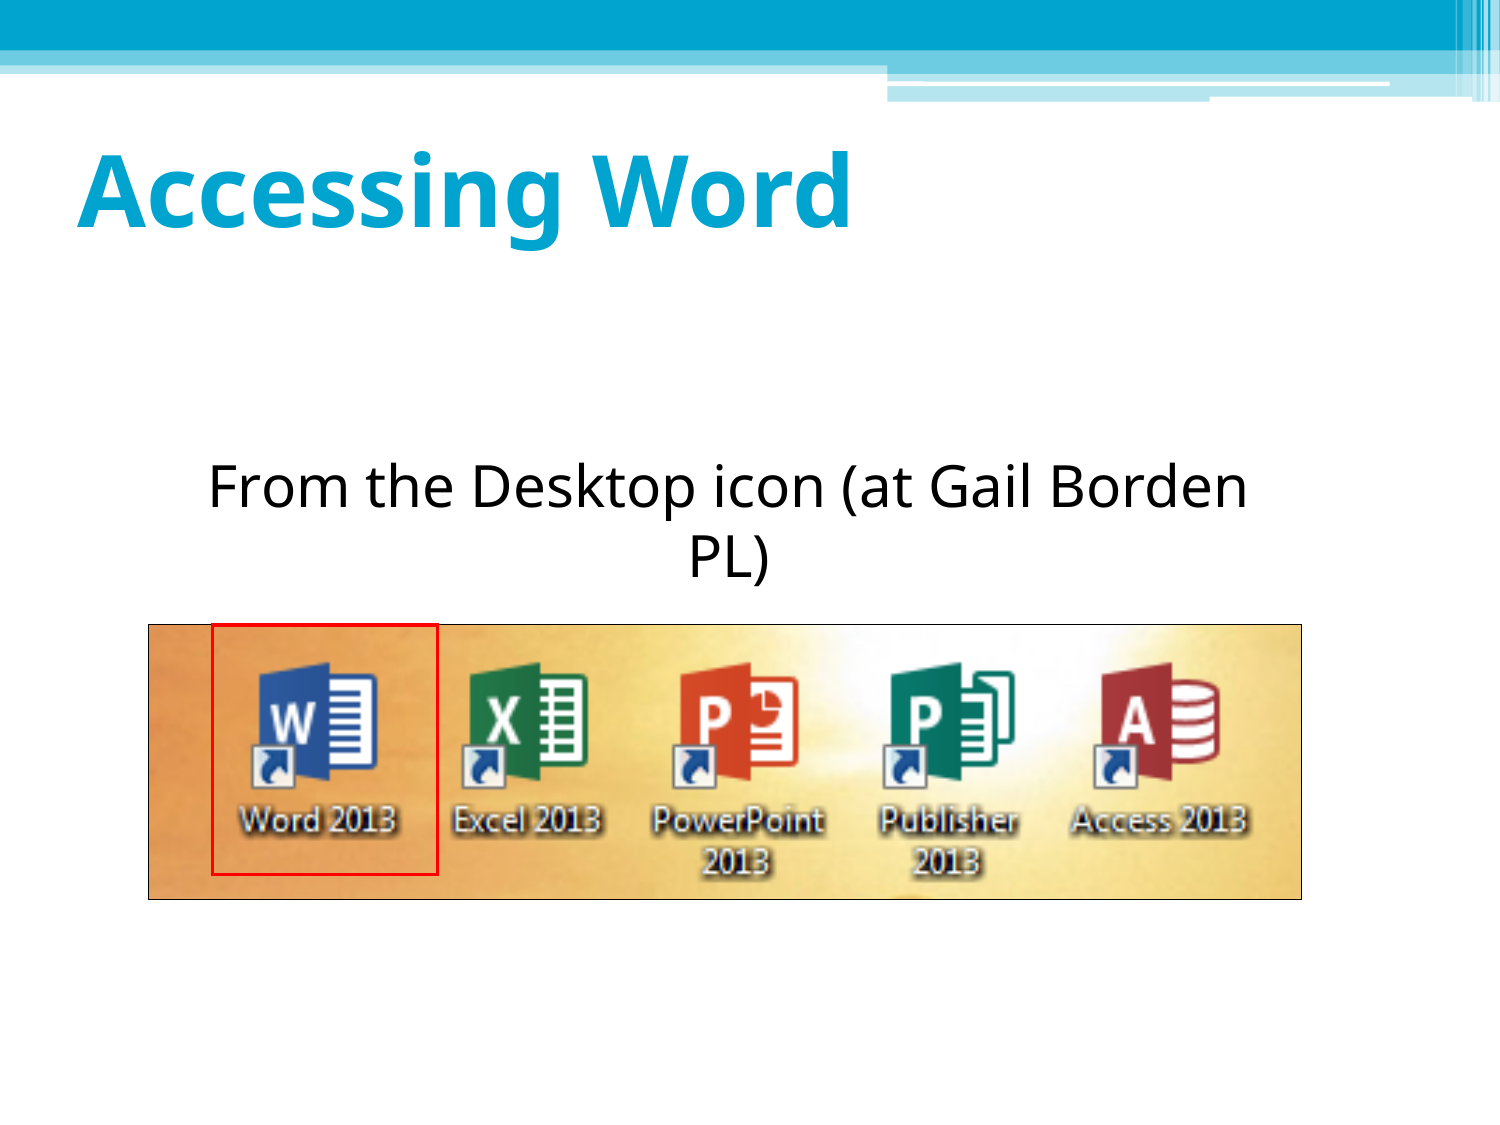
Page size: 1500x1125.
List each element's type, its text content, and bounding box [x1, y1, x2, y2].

picture [148, 624, 1302, 900]
list From the Desktop icon (at Gail Borden PL) [148, 437, 1302, 600]
title Accessing Word [62, 99, 1413, 275]
